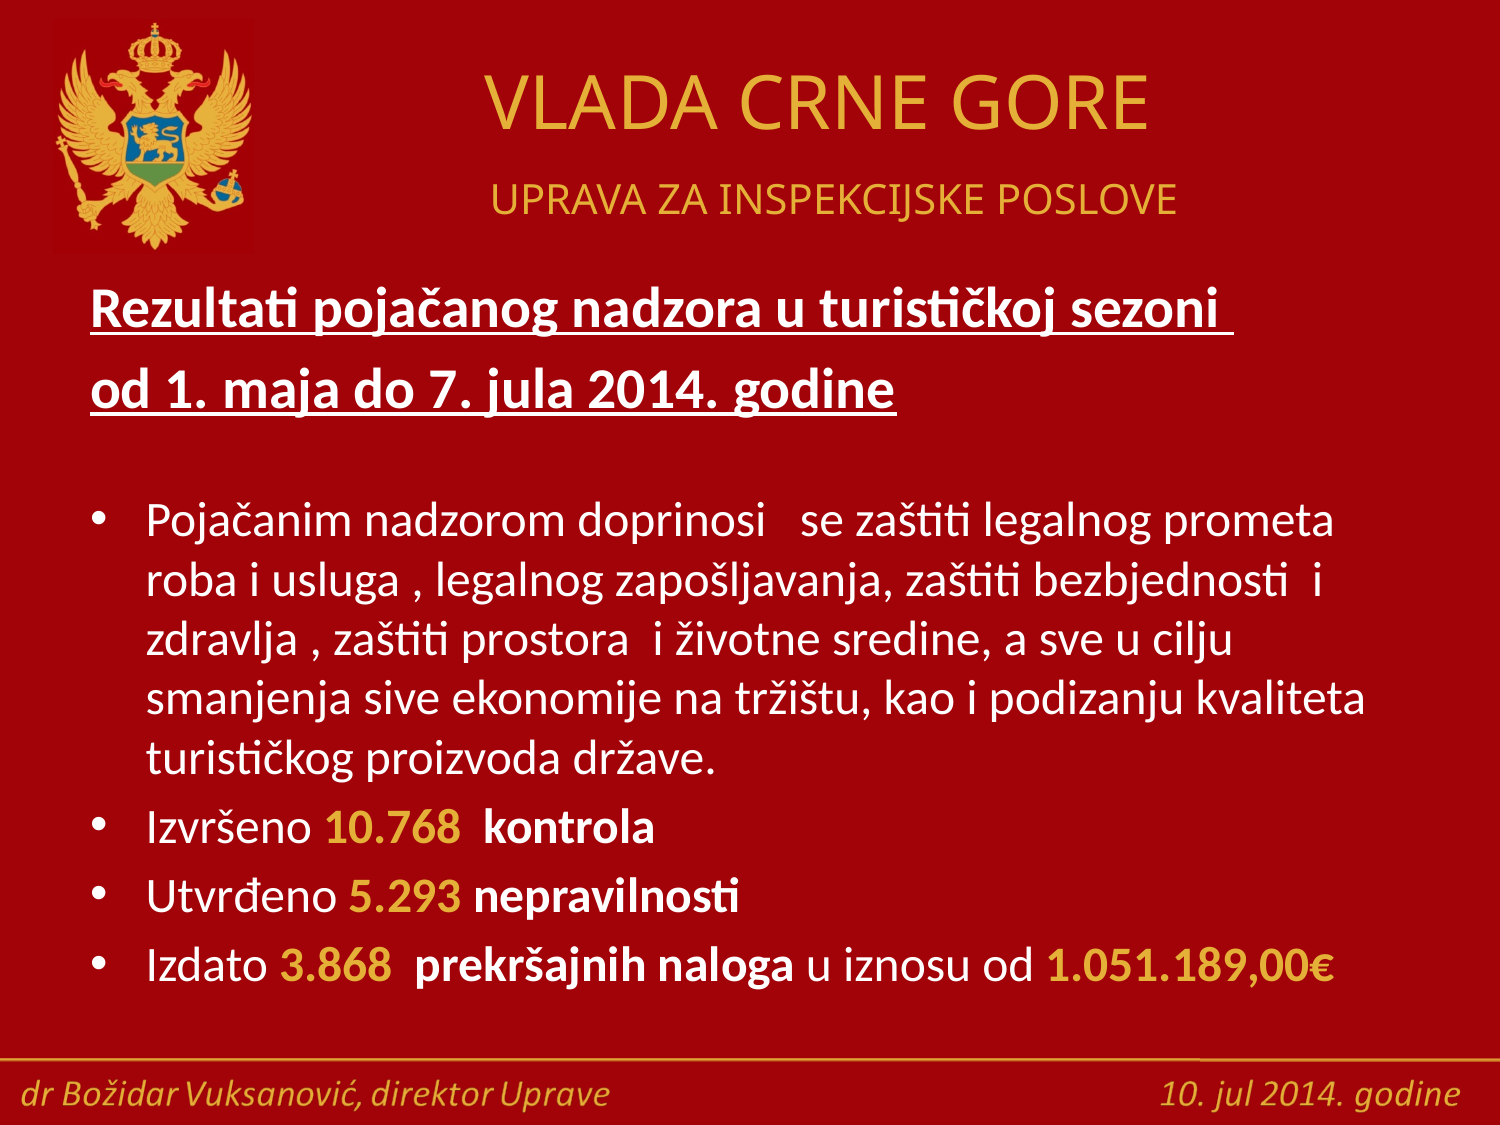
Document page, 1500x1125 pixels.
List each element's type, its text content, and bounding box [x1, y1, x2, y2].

picture [52, 18, 255, 254]
picture [0, 1058, 1500, 1125]
list Rezultati pojačanog nadzora u turističkoj sezoni od 1. maja do 7. jula 2014. godine Pojačanim nadzorom doprinosi se zaštiti legalnog prometa roba i usluga , legalnog zapošljavanja, zaštiti bezbjednosti i zdravlja , zaštiti prostora i životne sredine, a sve u cilju smanjenja sive ekonomije na tržištu, kao i podizanju kvaliteta turističkog proizvoda države. Izvršeno 10.768 kontrola Utvrđeno 5.293 nepravilnosti Izdato 3.868 prekršajnih naloga u iznosu od 1.051.189,00€ [75, 262, 1425, 1005]
title VLADA CRNE GORE UPRAVA ZA INSPEKCIJSKE POSLOVE [259, 45, 1425, 233]
